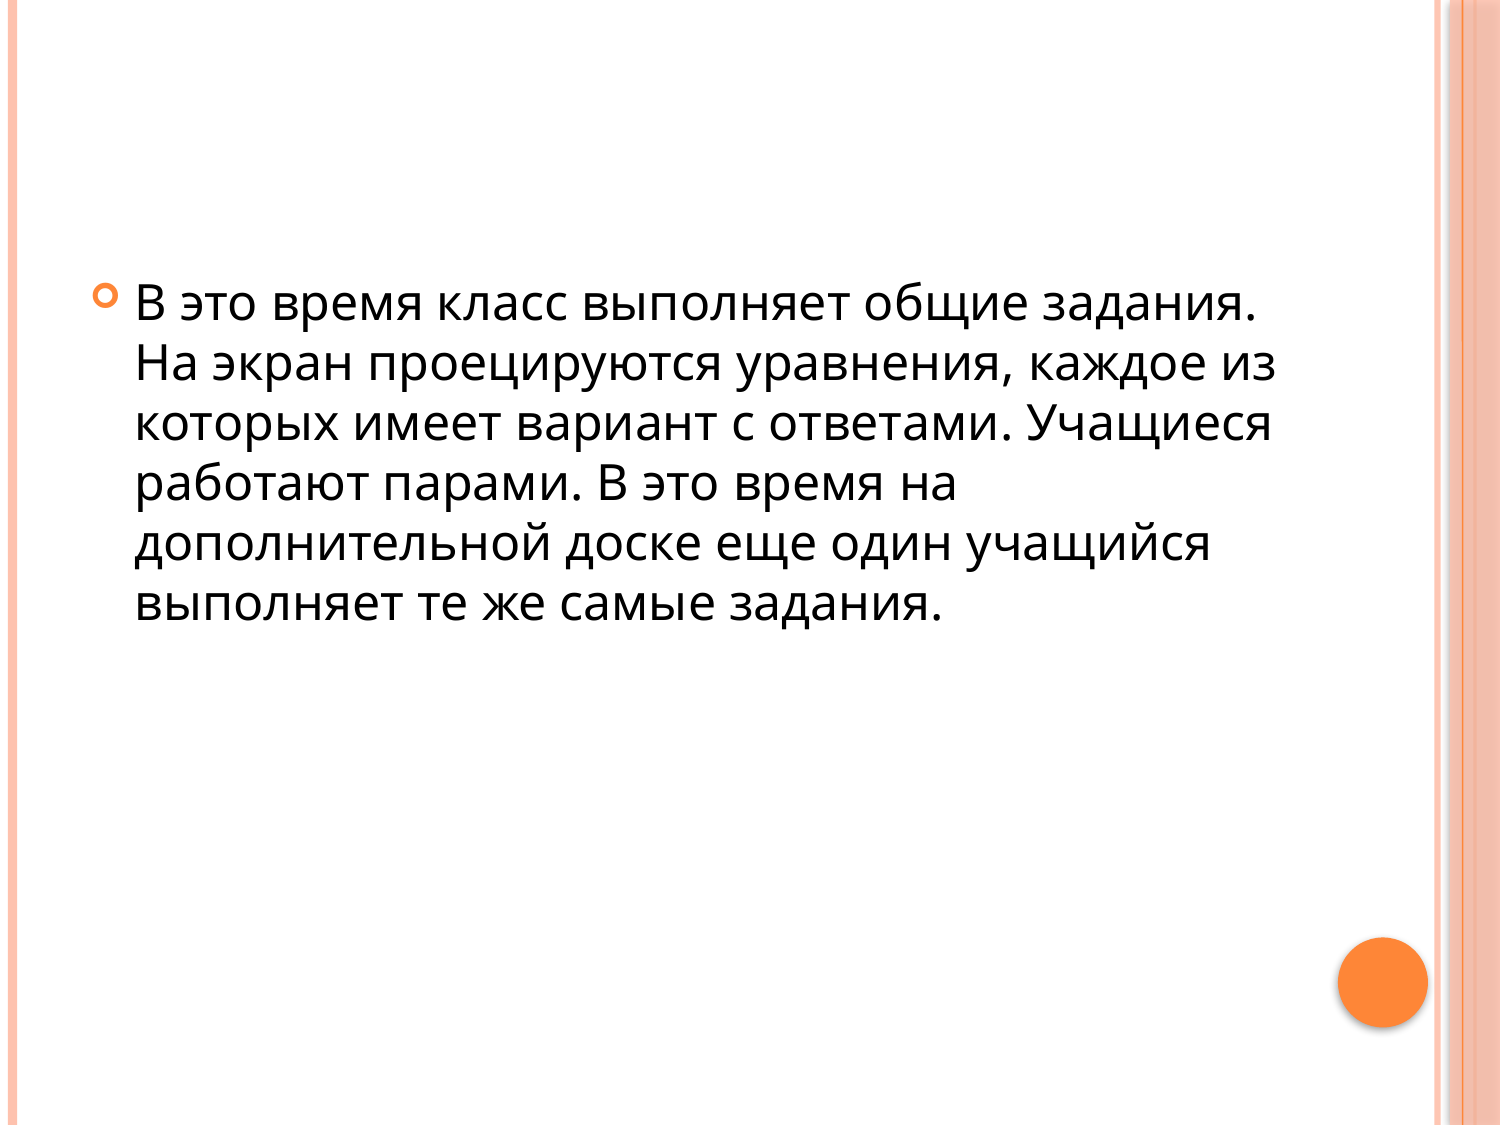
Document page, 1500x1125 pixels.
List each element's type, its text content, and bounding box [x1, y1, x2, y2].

list В это время класс выполняет общие задания. На экран проецируются уравнения, каждое из которых имеет вариант с ответами. Учащиеся работают парами. В это время на дополнительной доске еще один учащийся выполняет те же самые задания. [75, 262, 1300, 1062]
